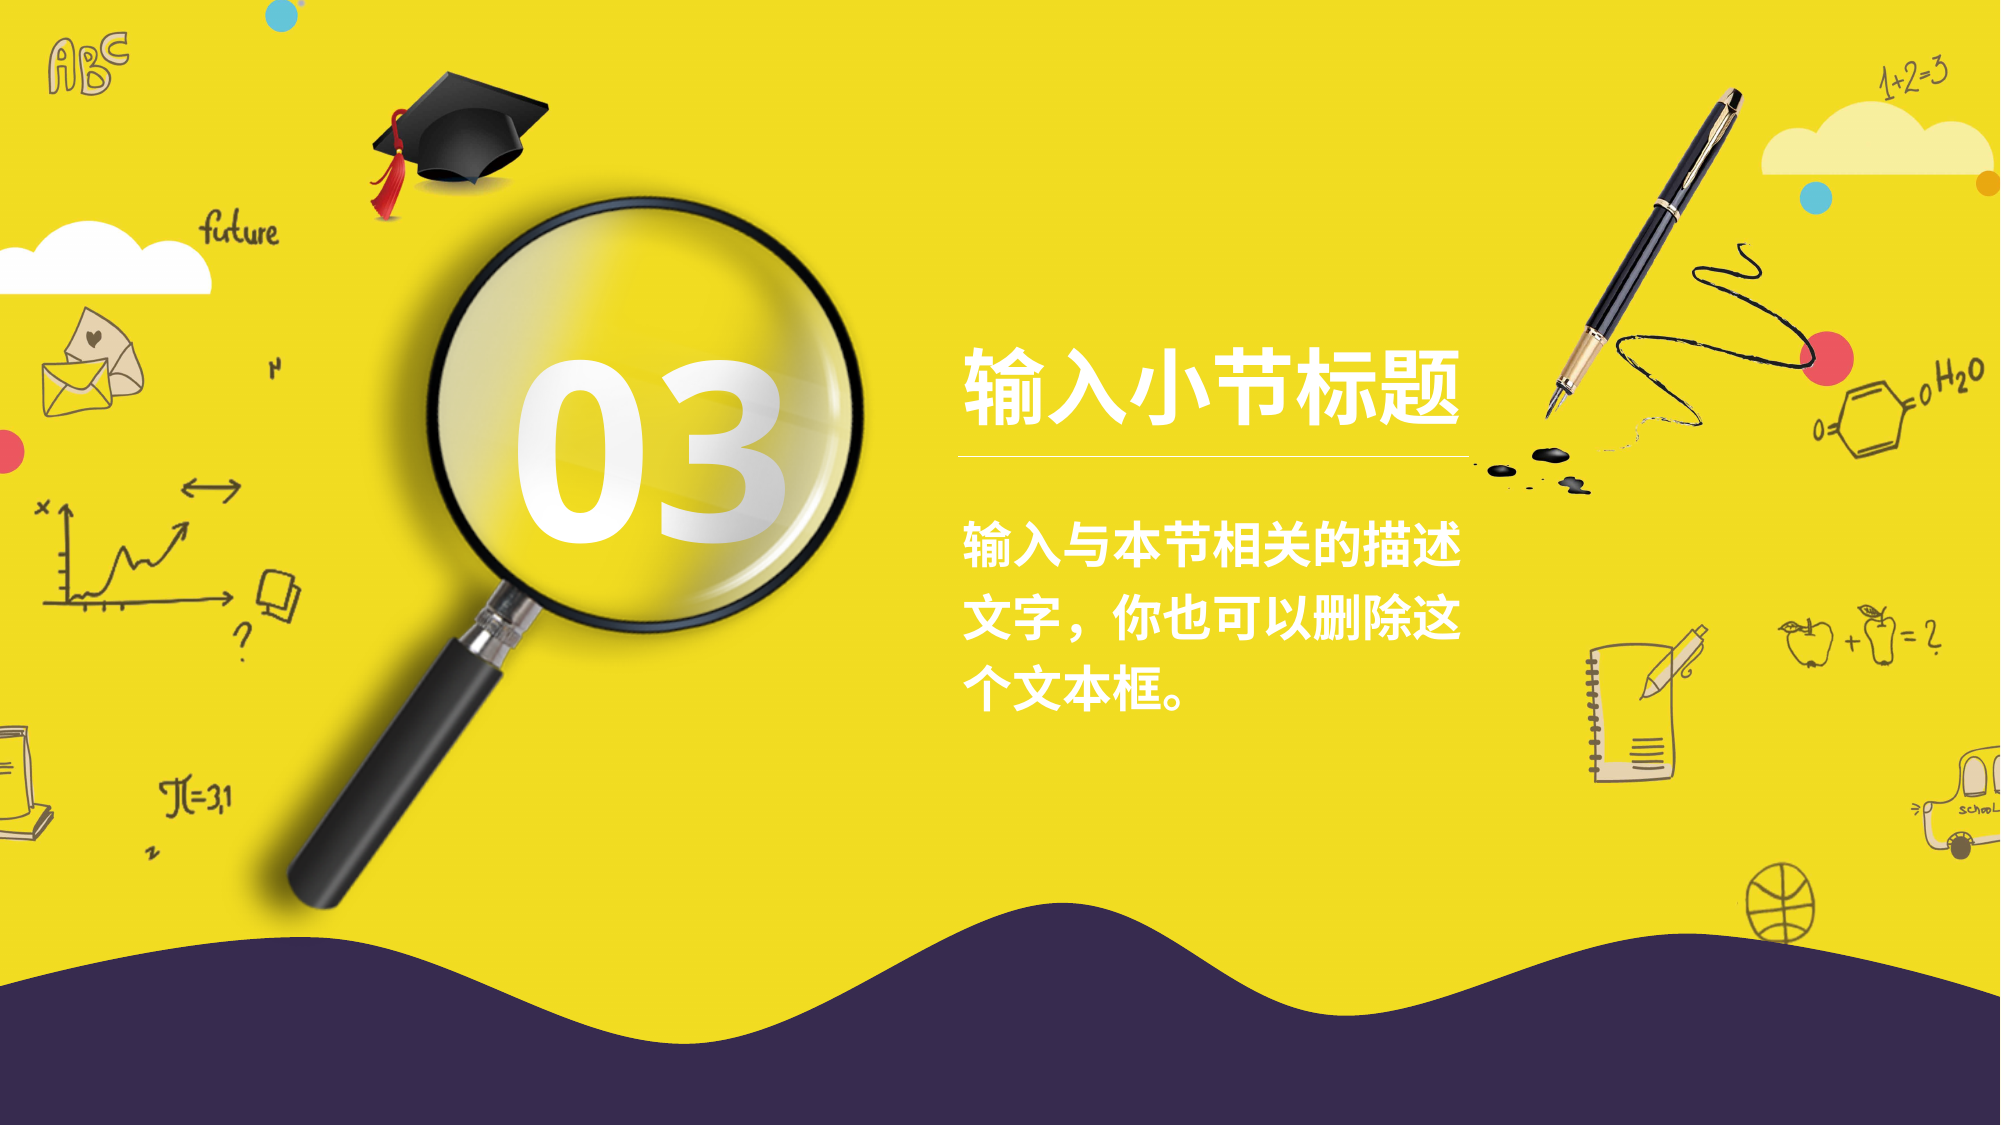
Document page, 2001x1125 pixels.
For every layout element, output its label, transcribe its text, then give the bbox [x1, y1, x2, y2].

text_box [174, 418, 252, 679]
text_box [0, 901, 2000, 1125]
picture [0, 0, 2001, 1125]
list 输入与本节相关的描述文字，你也可以删除这个文本框。 [947, 494, 1496, 663]
title 输入小节标题 [957, 257, 1496, 444]
